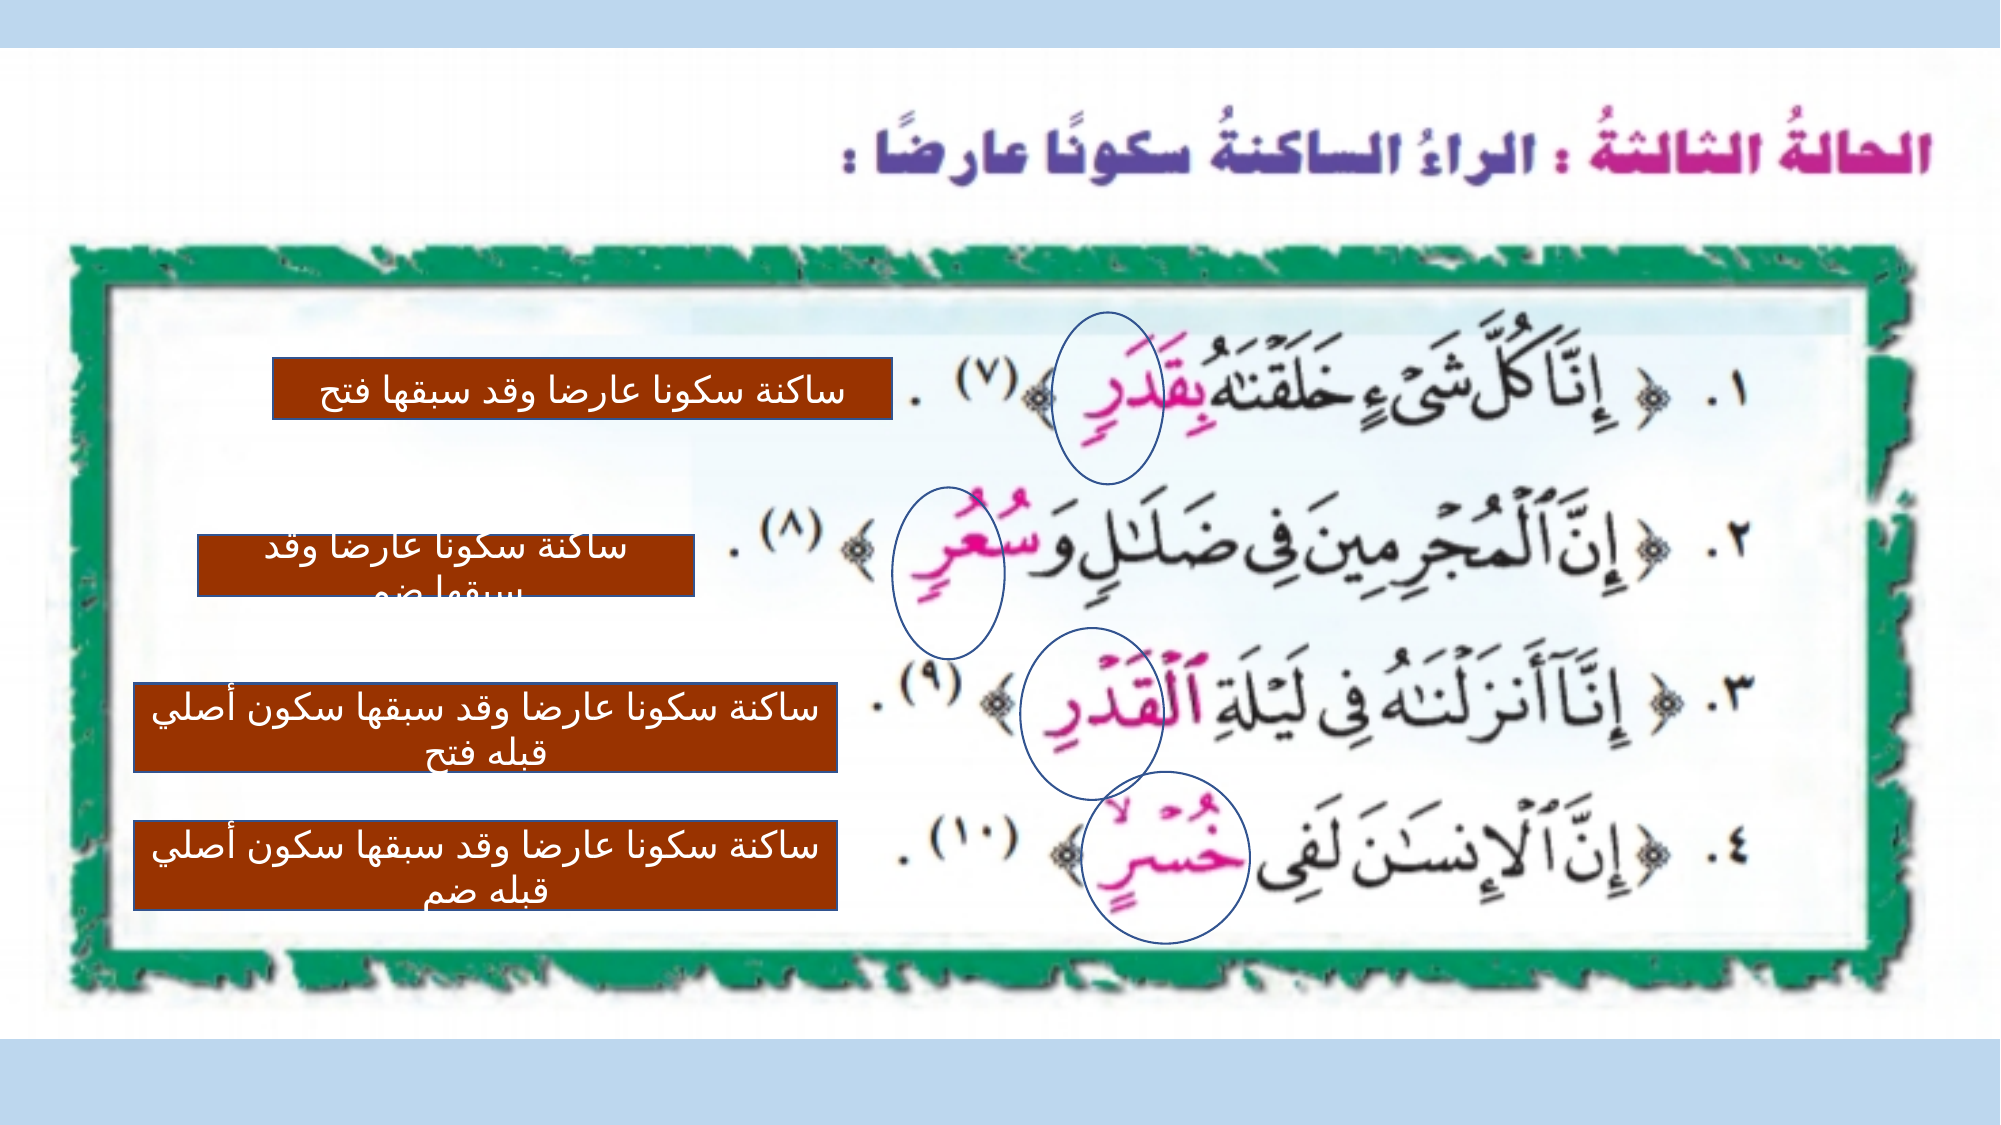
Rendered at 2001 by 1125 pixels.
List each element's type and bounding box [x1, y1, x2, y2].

picture [0, 48, 2000, 1040]
